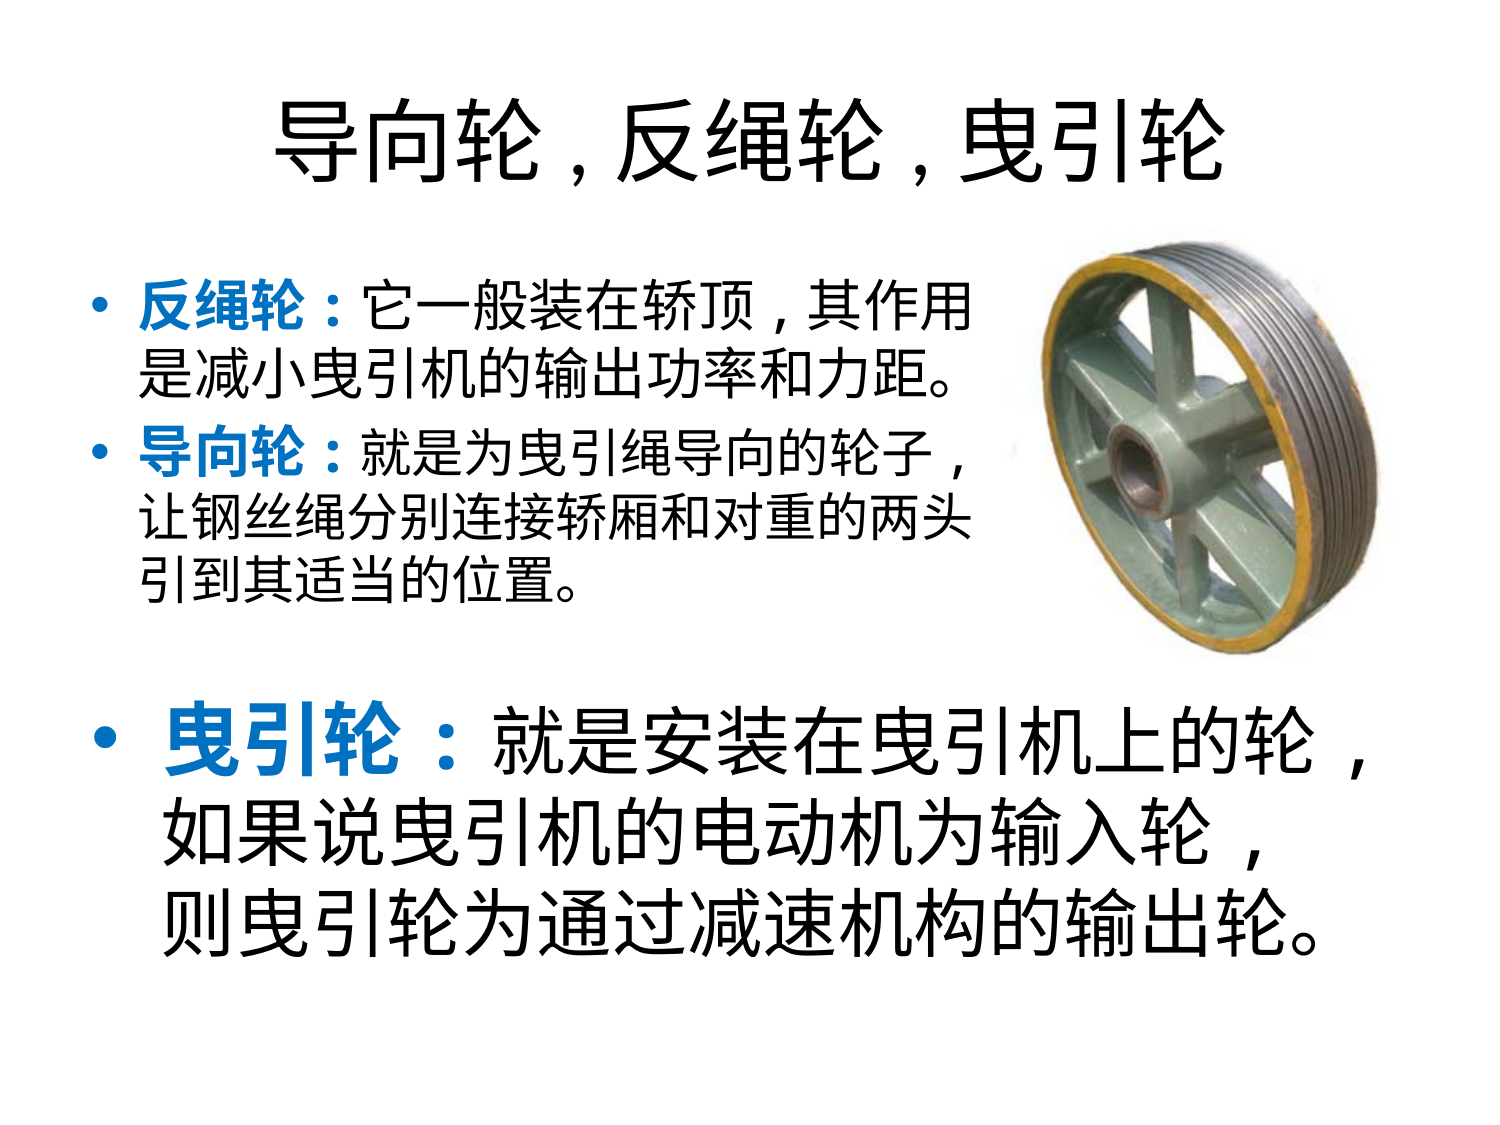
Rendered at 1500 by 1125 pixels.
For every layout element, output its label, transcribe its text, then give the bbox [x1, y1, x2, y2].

picture [999, 219, 1434, 658]
title 导向轮,反绳轮,曳引轮 [75, 45, 1425, 233]
list 反绳轮:它一般装在轿顶,其作用是减小曳引机的输出功率和力距。 导向轮:就是为曳引绳导向的轮子,让钢丝绳分别连接轿厢和对重的两头引到其适当的位置。 [75, 262, 1022, 669]
list 曳引轮:就是安装在曳引机上的轮,如果说曳引机的电动机为输入轮,则曳引轮为通过减速机构的输出轮。 [76, 680, 1338, 988]
